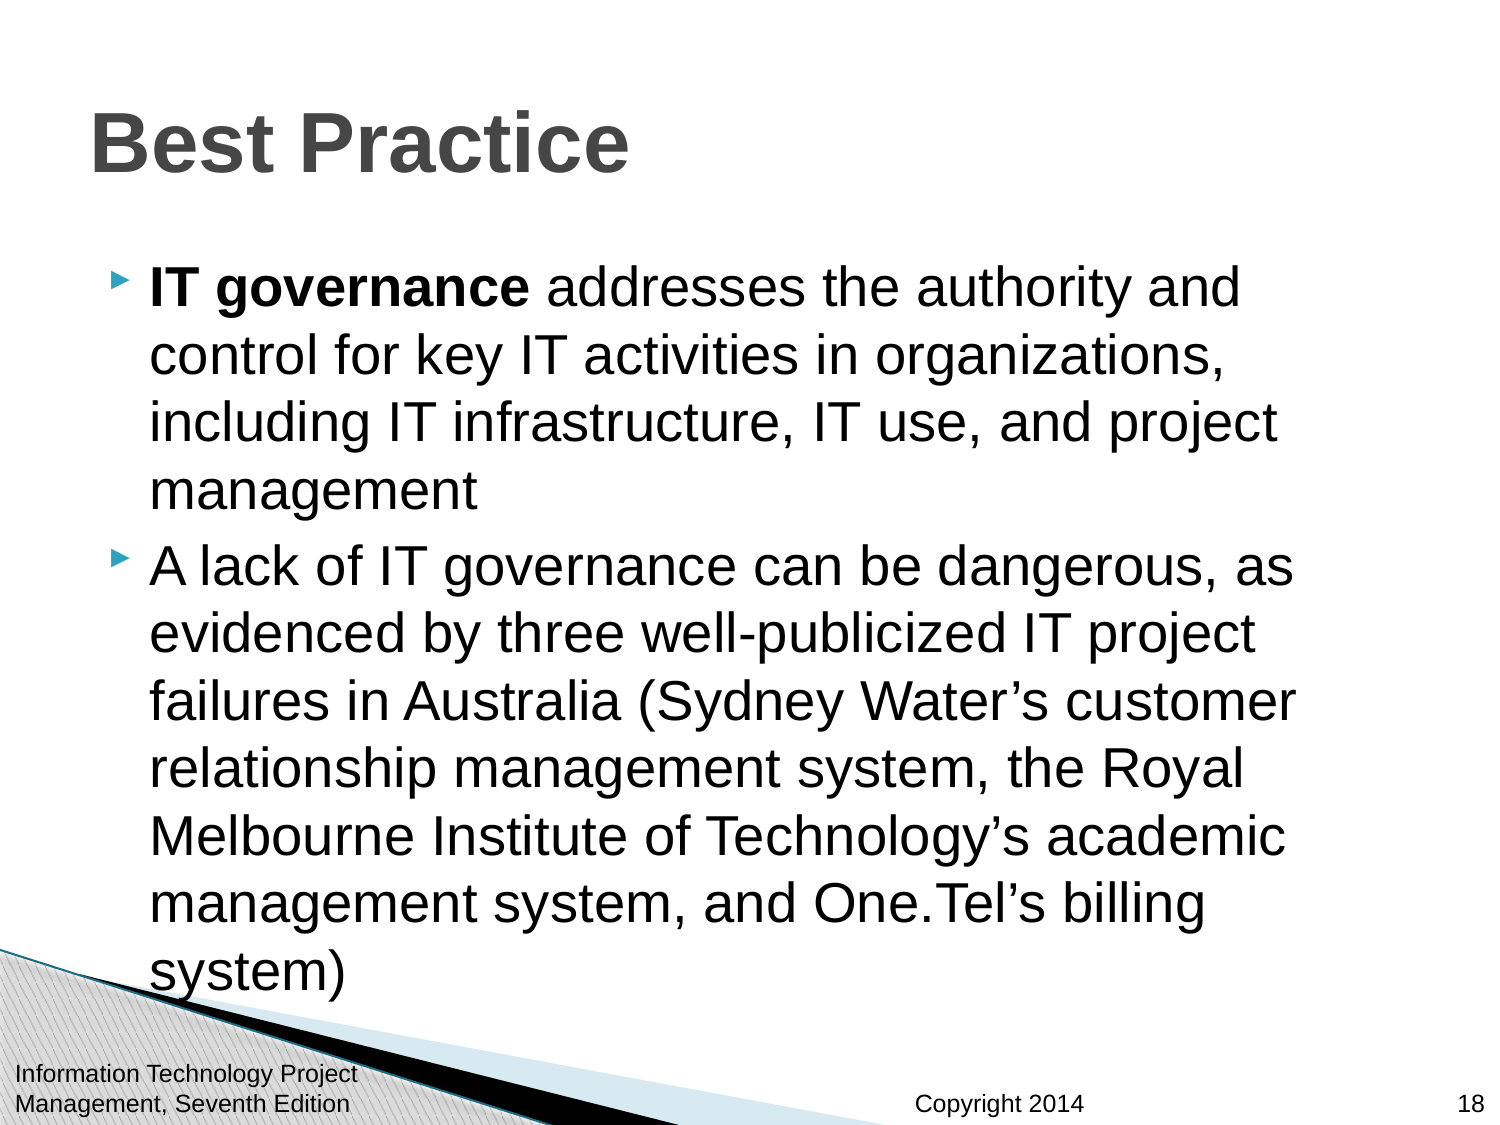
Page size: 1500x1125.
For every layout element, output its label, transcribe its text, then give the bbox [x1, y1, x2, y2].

title Best Practice [75, 45, 1425, 233]
slide_number 18 [1408, 1065, 1500, 1125]
footer Information Technology Project Management, Seventh Edition [0, 1065, 425, 1125]
list IT governance addresses the authority and control for key IT activities in organizations, including IT infrastructure, IT use, and project management A lack of IT governance can be dangerous, as evidenced by three well-publicized IT project failures in Australia (Sydney Water’s customer relationship management system, the Royal Melbourne Institute of Technology’s academic management system, and One.Tel’s billing system) [74, 242, 1426, 986]
